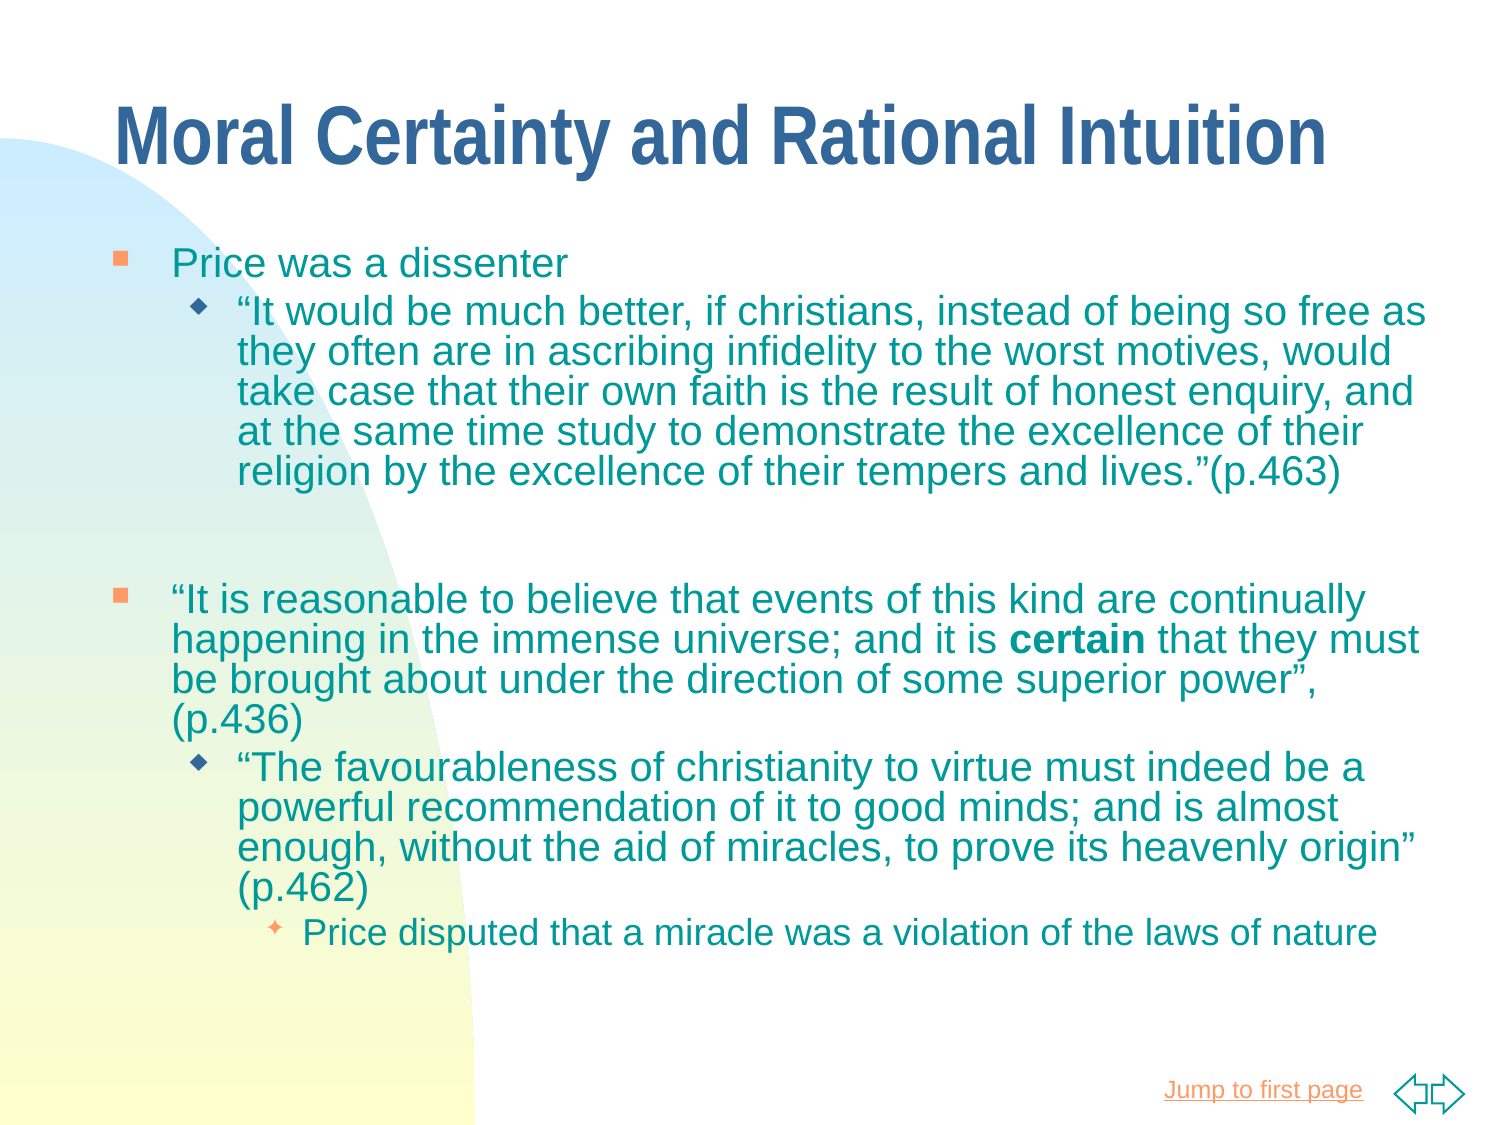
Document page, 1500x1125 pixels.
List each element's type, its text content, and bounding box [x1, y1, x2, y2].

title Moral Certainty and Rational Intuition [99, 49, 1463, 237]
list Price was a dissenter “It would be much better, if christians, instead of being so free as they often are in ascribing infidelity to the worst motives, would take case that their own faith is the result of honest enquiry, and at the same time study to demonstrate the excellence of their religion by the excellence of their tempers and lives.”(p.463) “It is reasonable to believe that events of this kind are continually happening in the immense universe; and it is certain that they must be brought about under the direction of some superior power”, (p.436) “The favourableness of christianity to virtue must indeed be a powerful recommendation of it to good minds; and is almost enough, without the aid of miracles, to prove its heavenly origin” (p.462) Price disputed that a miracle was a violation of the laws of nature [99, 237, 1463, 1051]
